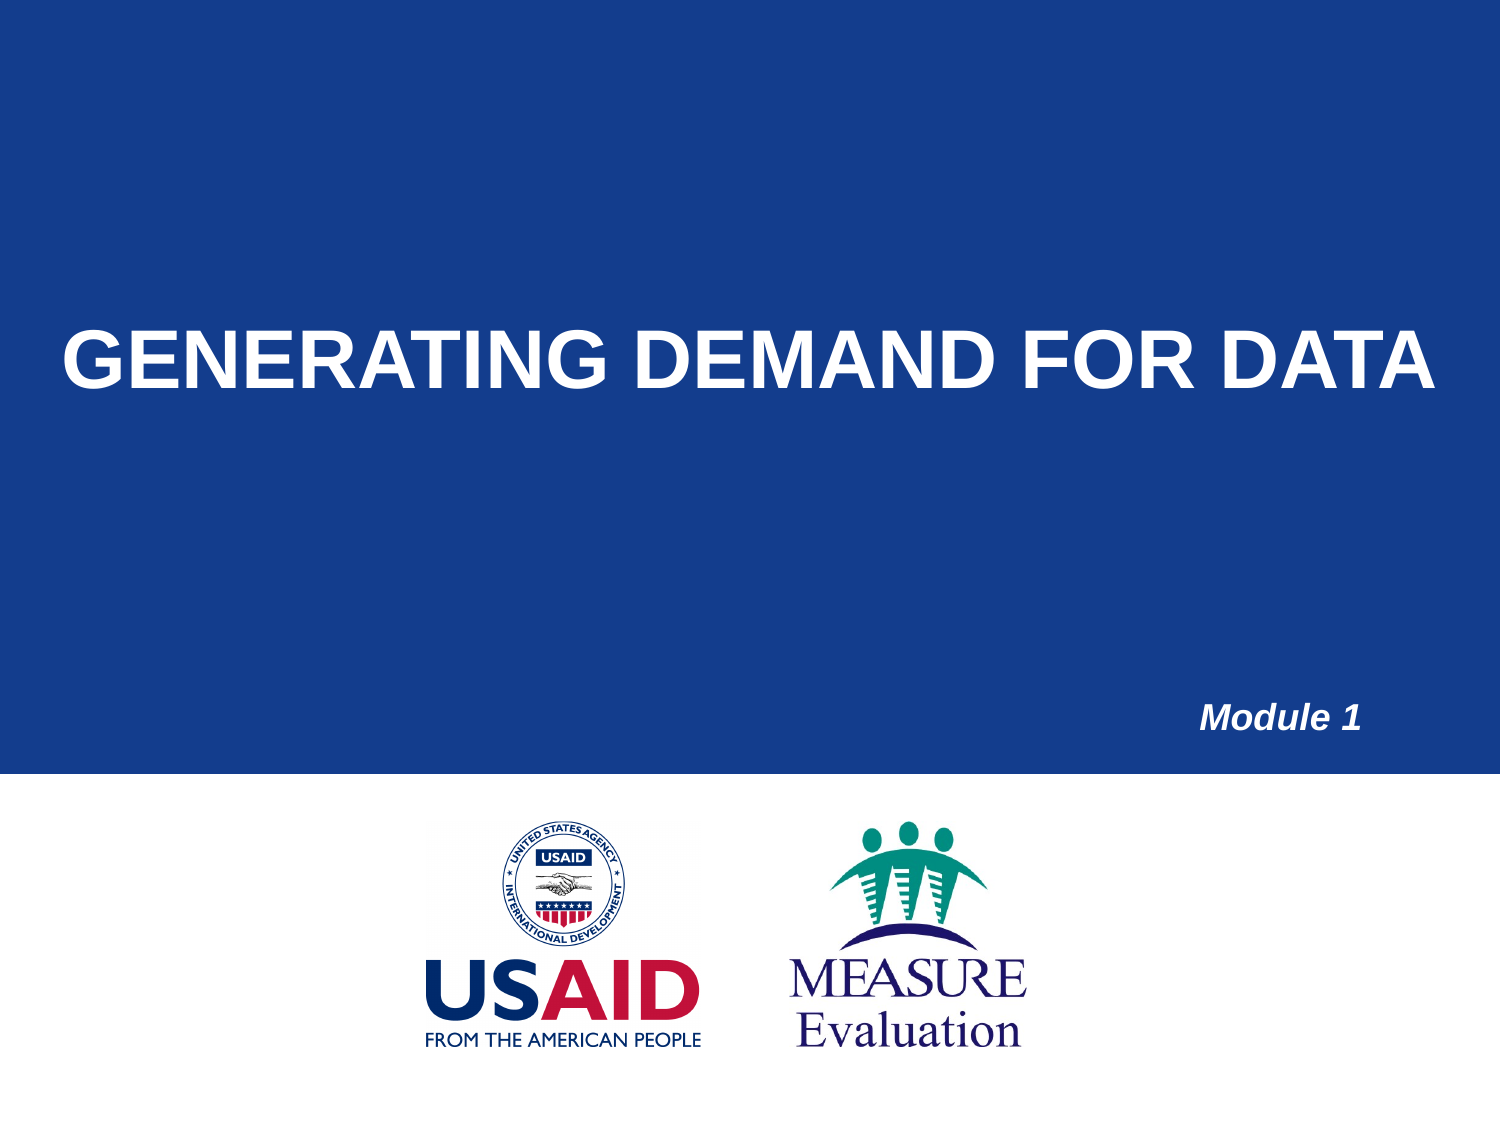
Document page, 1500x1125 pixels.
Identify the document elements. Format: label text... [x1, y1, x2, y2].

picture [789, 821, 1027, 1047]
title Generating Demand for Data [0, 176, 1500, 536]
text_box Module 1 [1090, 685, 1472, 746]
picture [426, 821, 701, 1047]
